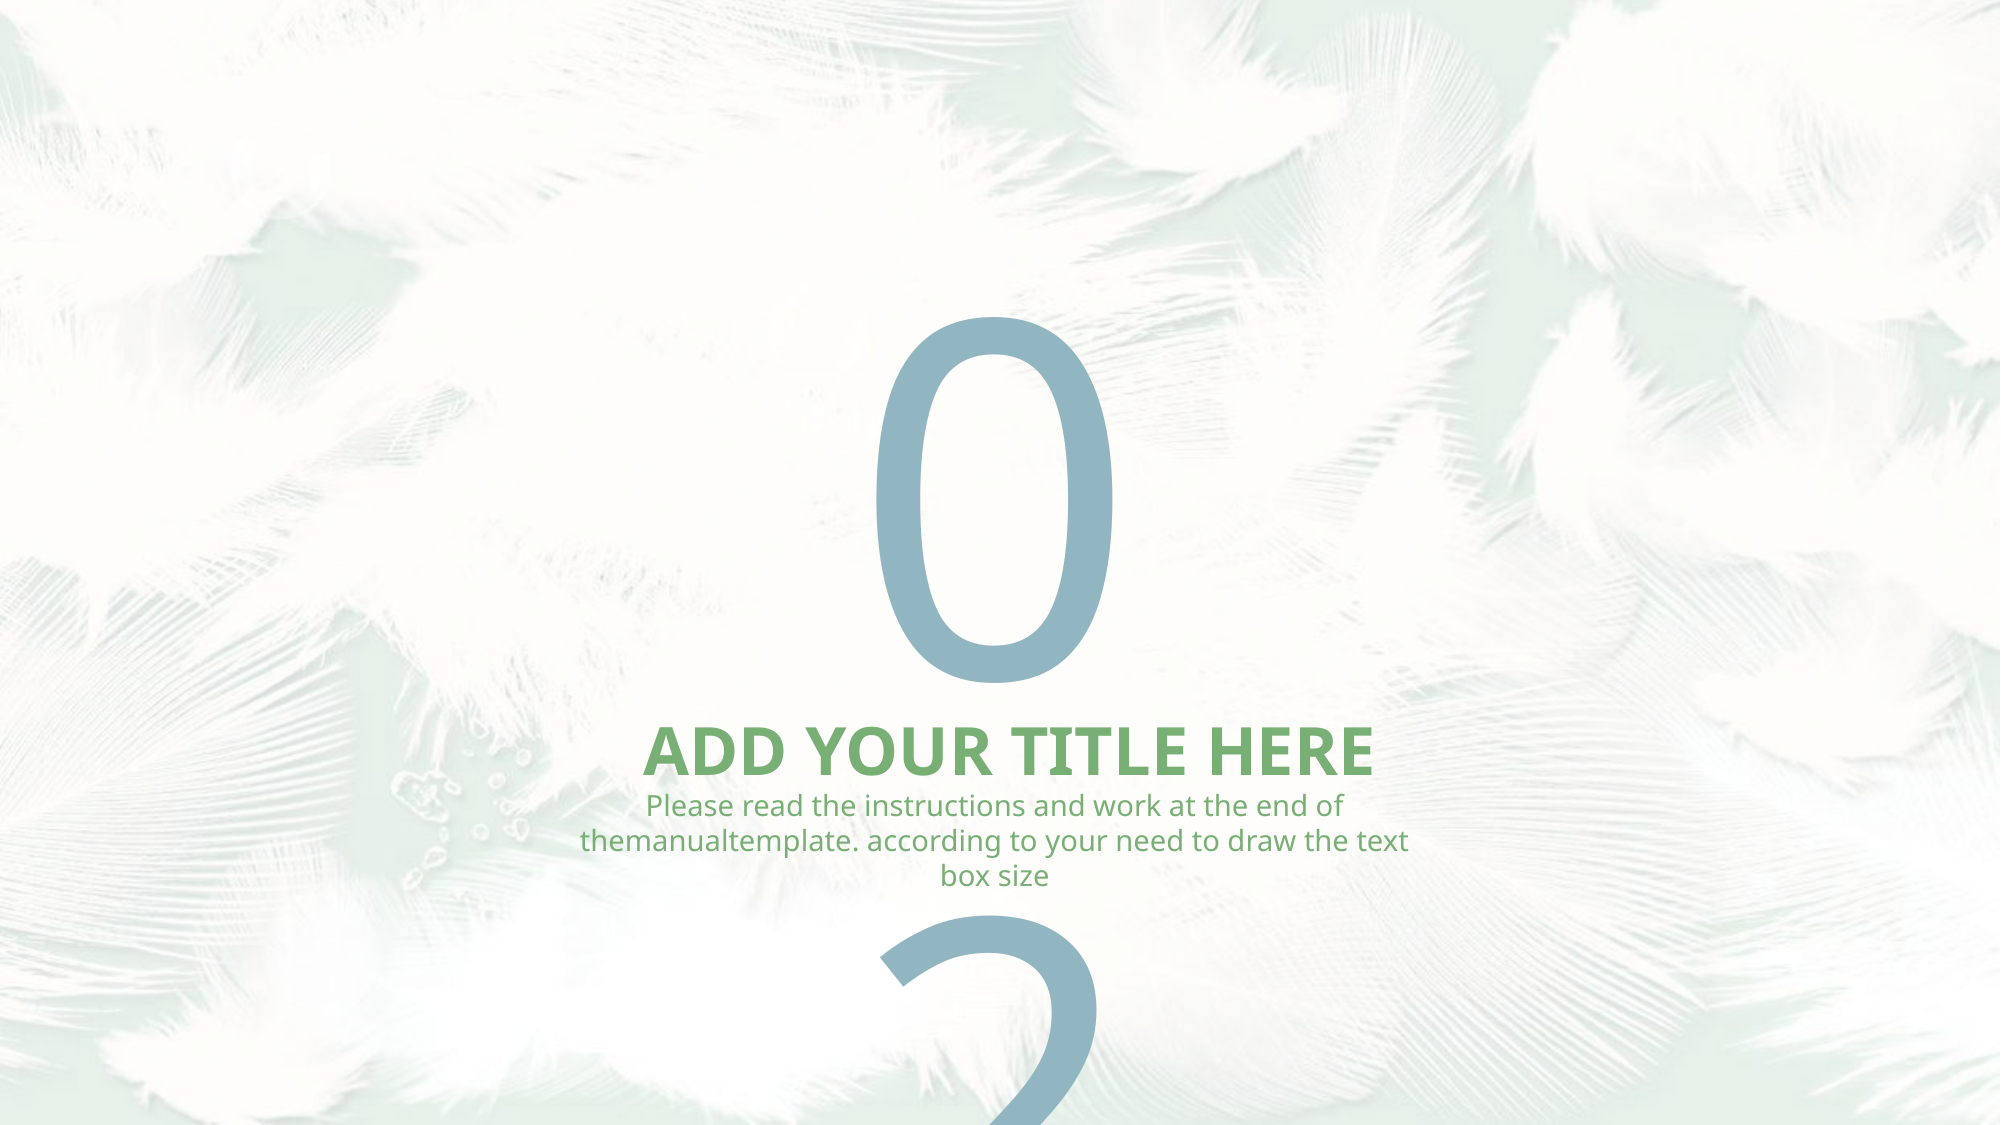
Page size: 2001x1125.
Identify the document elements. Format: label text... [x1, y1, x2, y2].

text_box 52% [0, 0, 2000, 1125]
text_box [579, 701, 1411, 894]
text_box 02 [734, 894, 1256, 1125]
text_box 02 [734, 173, 1256, 701]
